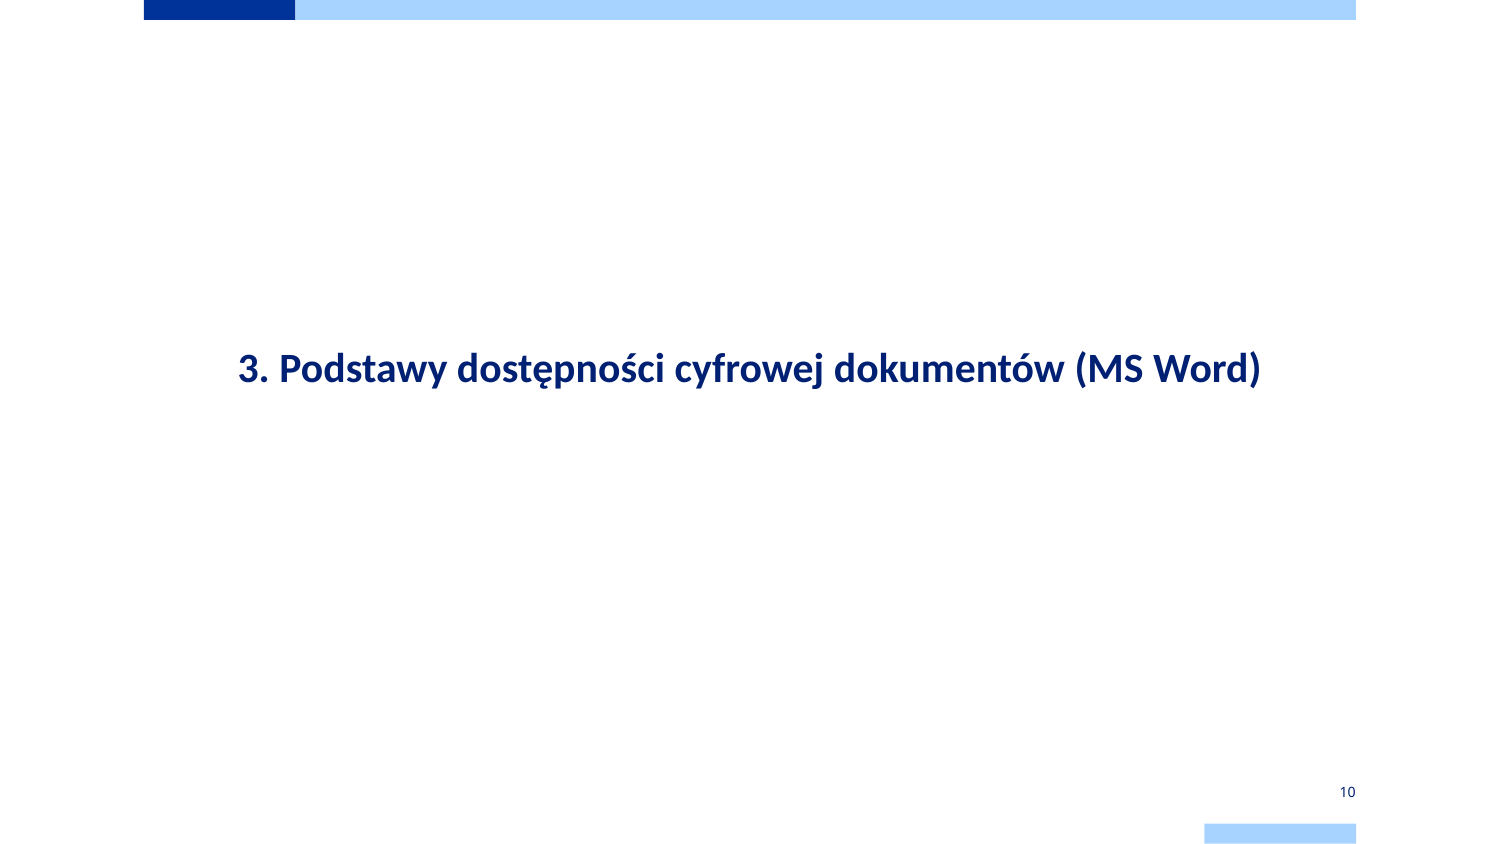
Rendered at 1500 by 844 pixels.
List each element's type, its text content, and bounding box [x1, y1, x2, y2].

slide_number 10 [1204, 783, 1356, 804]
title 3. Podstawy dostępności cyfrowej dokumentów (MS Word) [143, 315, 1357, 623]
